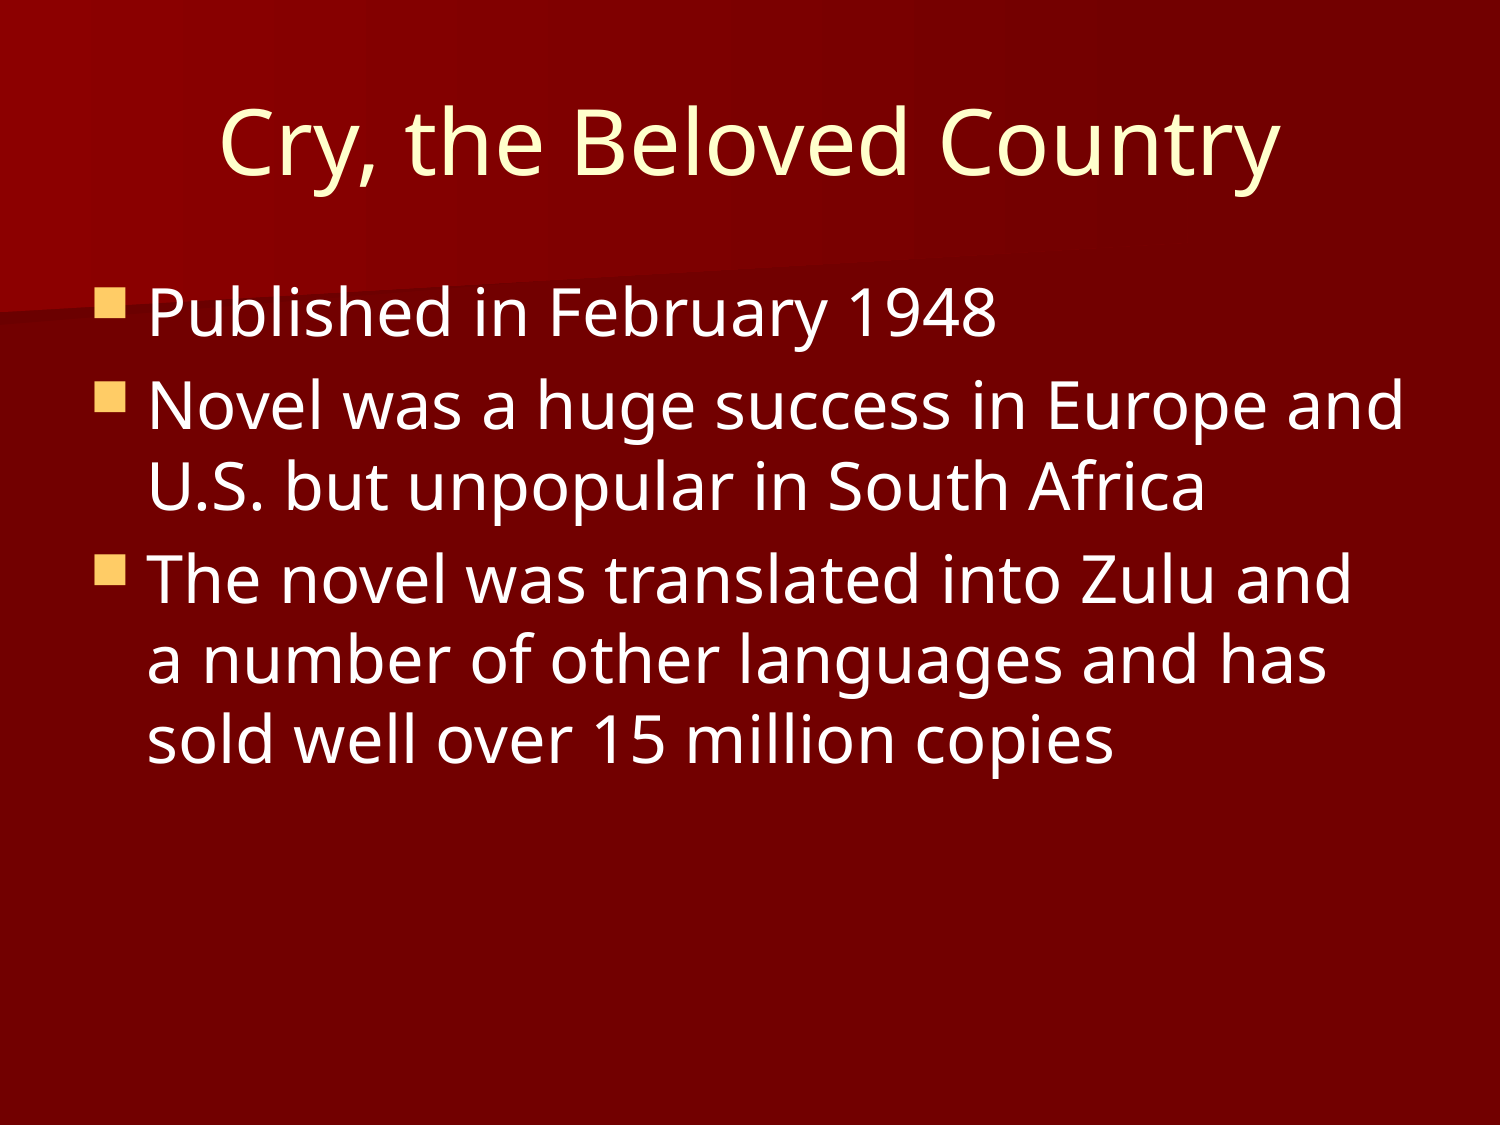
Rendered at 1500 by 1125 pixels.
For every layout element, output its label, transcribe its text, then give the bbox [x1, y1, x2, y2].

list Published in February 1948 Novel was a huge success in Europe and U.S. but unpopular in South Africa The novel was translated into Zulu and a number of other languages and has sold well over 15 million copies [74, 262, 1426, 1001]
title Cry, the Beloved Country [74, 44, 1426, 233]
